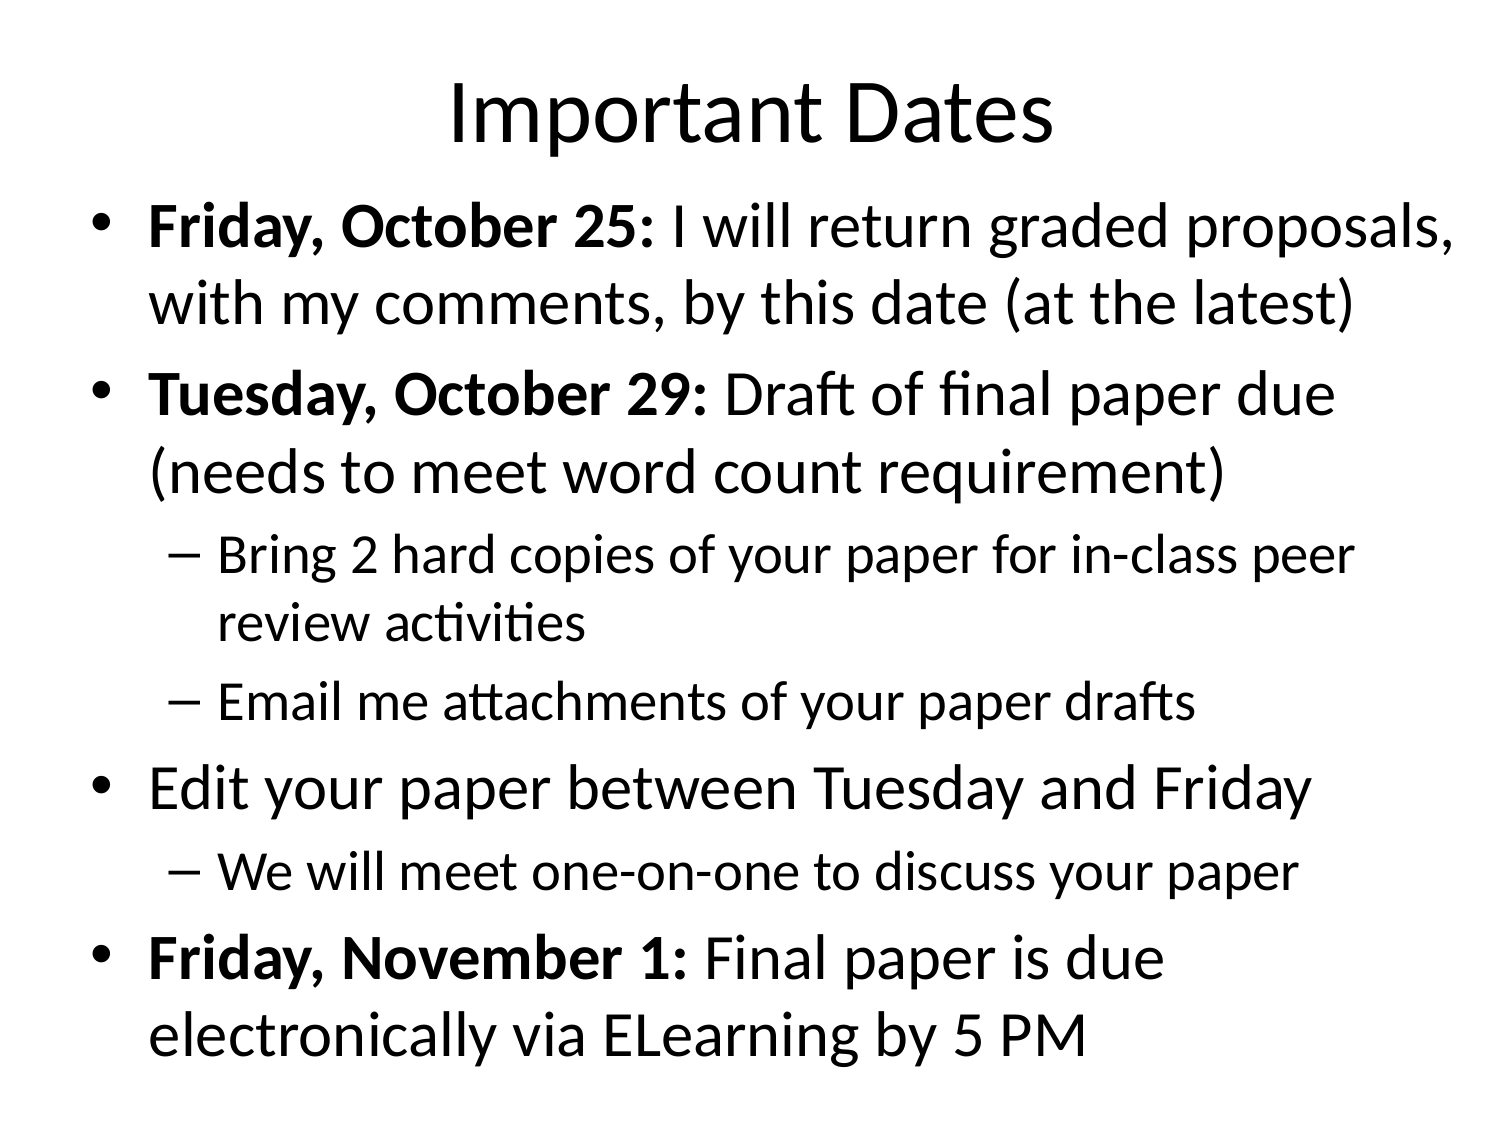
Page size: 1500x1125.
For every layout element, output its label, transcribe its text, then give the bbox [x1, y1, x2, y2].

list Friday, October 25: I will return graded proposals, with my comments, by this date (at the latest) Tuesday, October 29: Draft of final paper due (needs to meet word count requirement) Bring 2 hard copies of your paper for in-class peer review activities Email me attachments of your paper drafts Edit your paper between Tuesday and Friday We will meet one-on-one to discuss your paper Friday, November 1: Final paper is due electronically via ELearning by 5 PM [75, 174, 1475, 1100]
title Important Dates [87, 12, 1438, 174]
